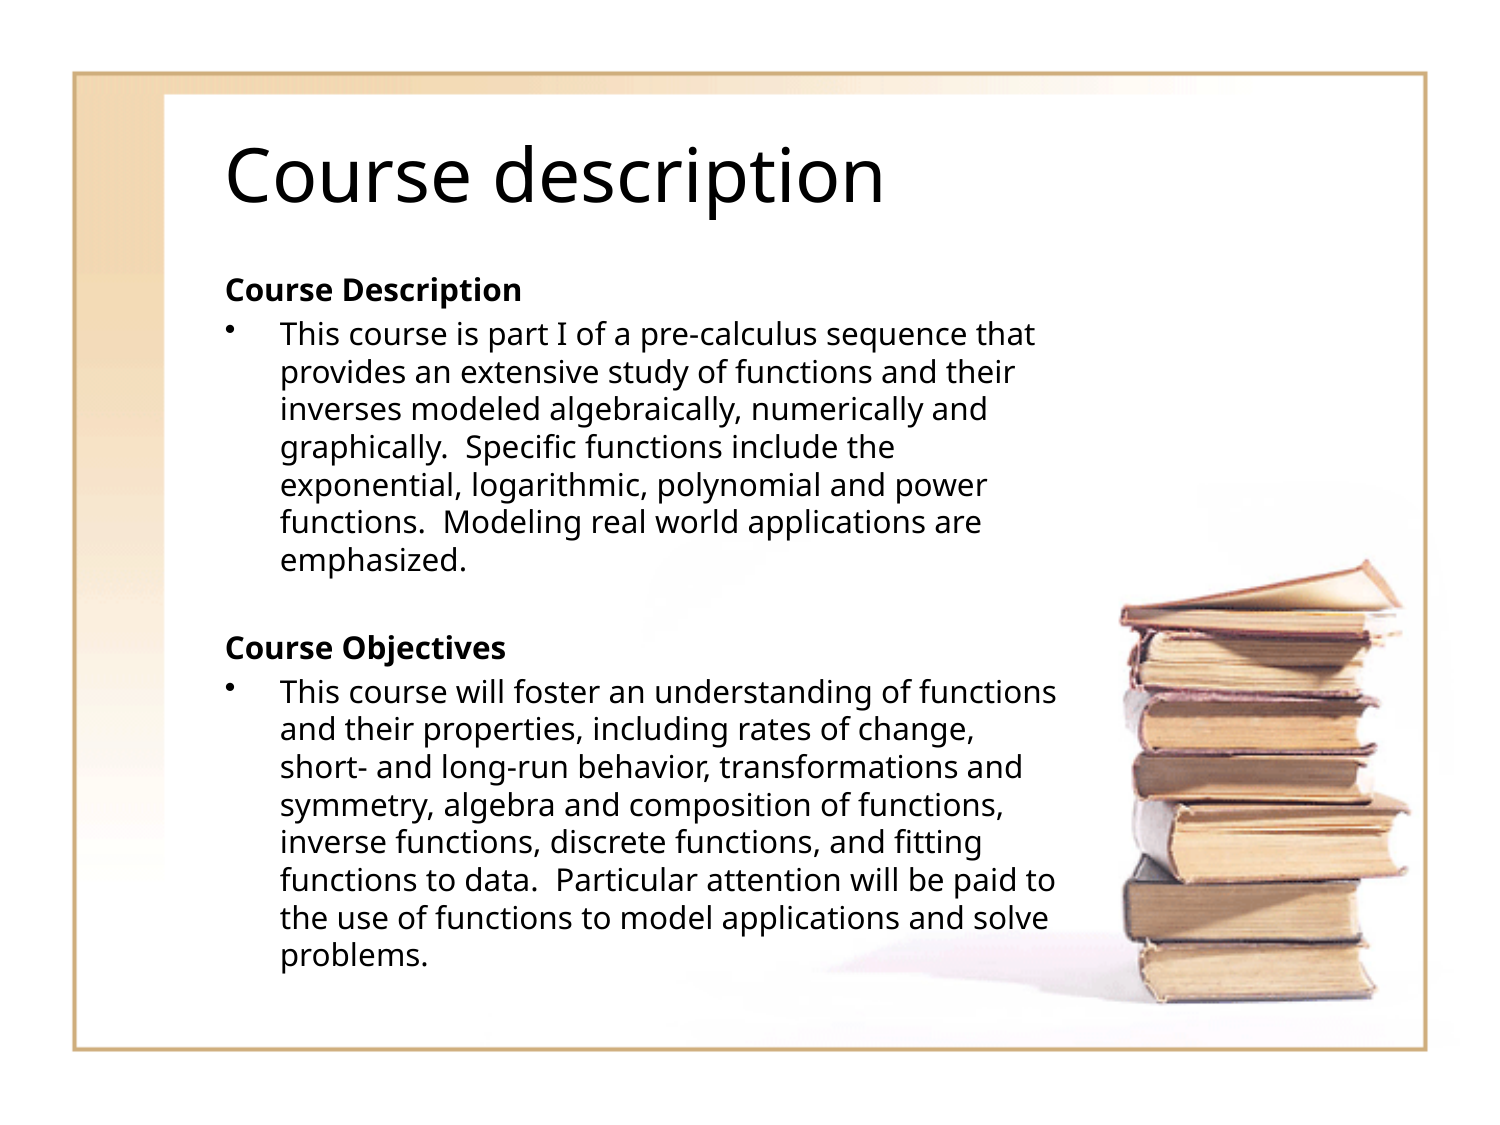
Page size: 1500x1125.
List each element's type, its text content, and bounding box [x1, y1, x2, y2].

title Course description [209, 112, 1373, 233]
picture [0, 0, 1500, 1125]
list Course Description This course is part I of a pre-calculus sequence that provides an extensive study of functions and their inverses modeled algebraically, numerically and graphically. Specific functions include the exponential, logarithmic, polynomial and power functions. Modeling real world applications are emphasized. Course Objectives This course will foster an understanding of functions and their properties, including rates of change, short- and long-run behavior, transformations and symmetry, algebra and composition of functions, inverse functions, discrete functions, and fitting functions to data. Particular attention will be paid to the use of functions to model applications and solve problems. [209, 262, 1073, 1006]
